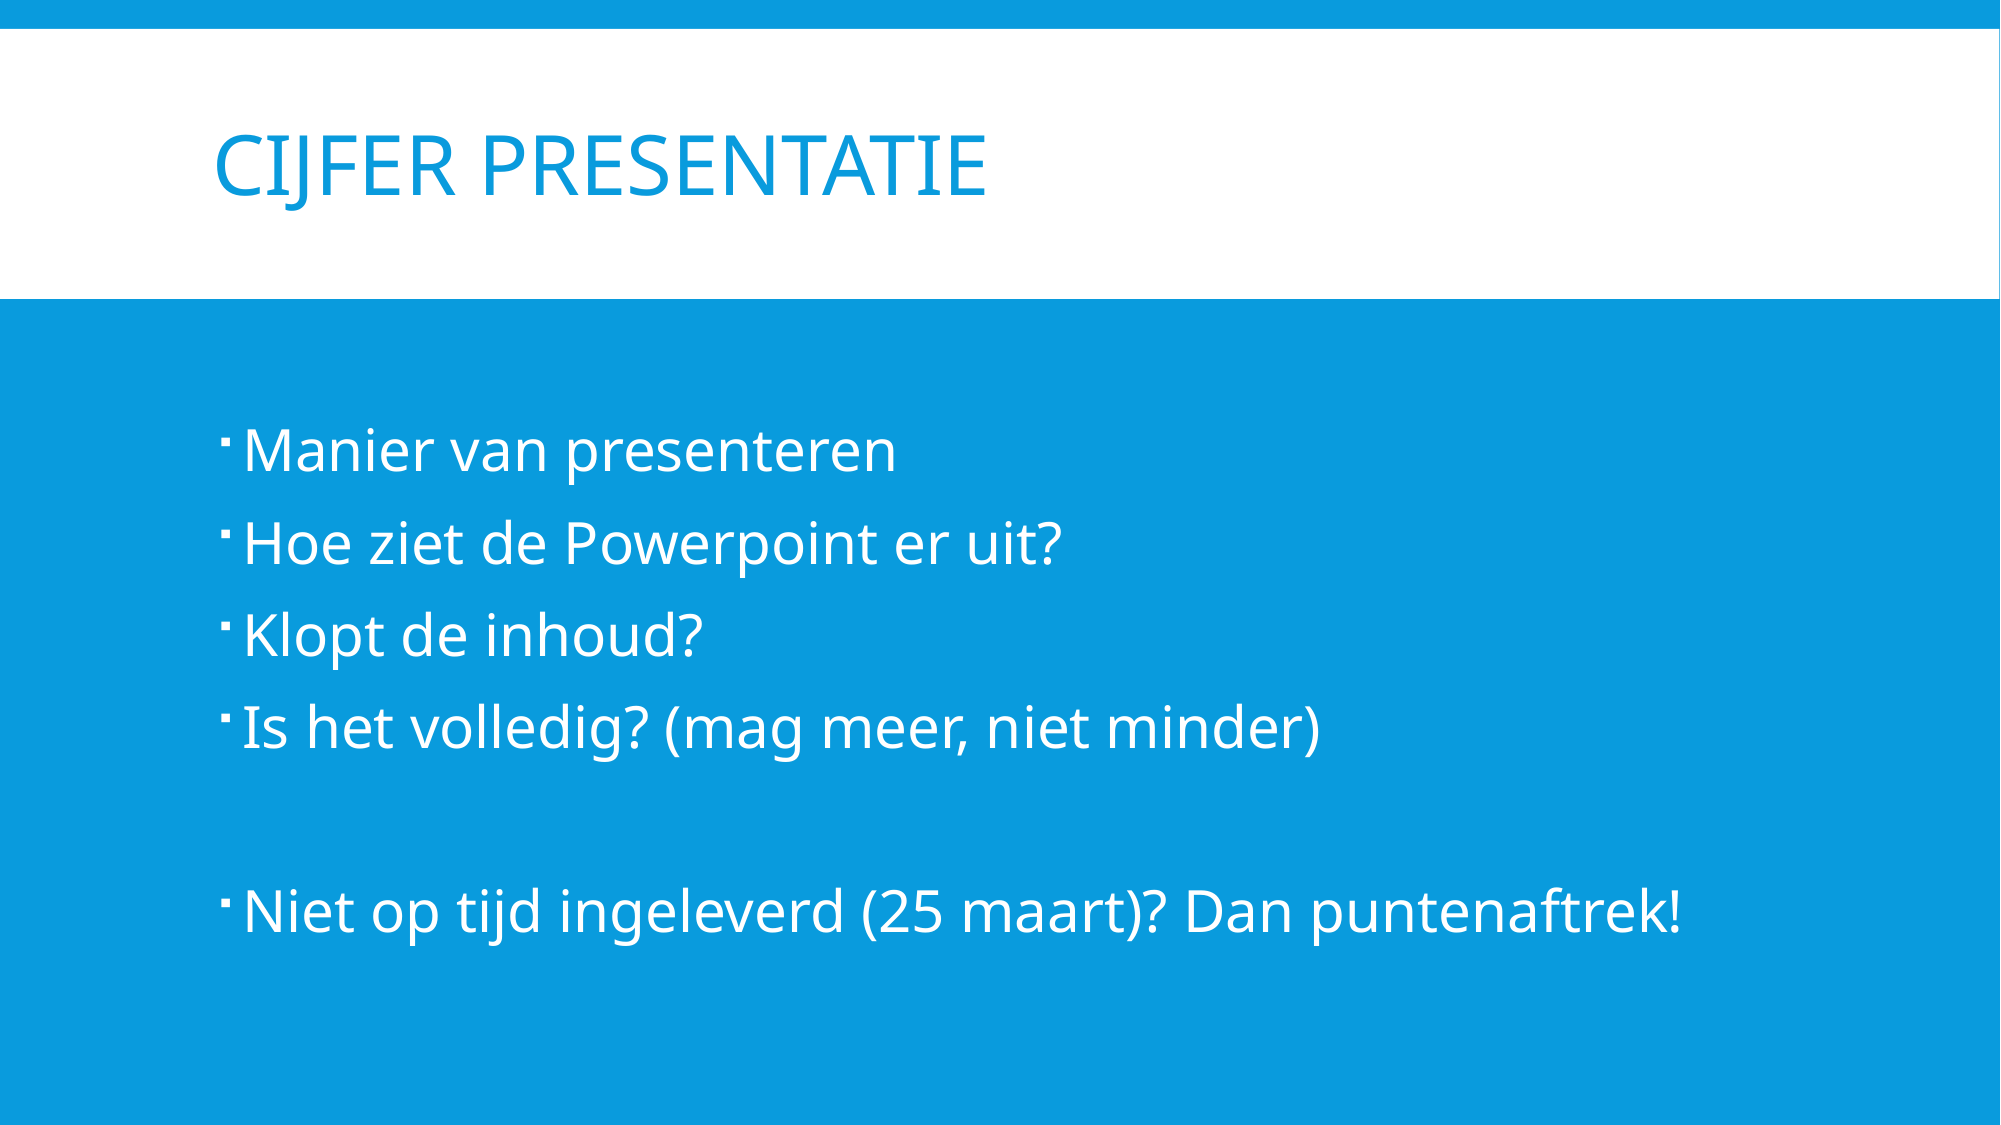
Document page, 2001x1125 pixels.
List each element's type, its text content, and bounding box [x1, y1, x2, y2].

list Manier van presenteren Hoe ziet de Powerpoint er uit? Klopt de inhoud? Is het volledig? (mag meer, niet minder) Niet op tijd ingeleverd (25 maart)? Dan puntenaftrek! [197, 329, 1803, 1020]
title Cijfer presentatie [197, 46, 1803, 295]
